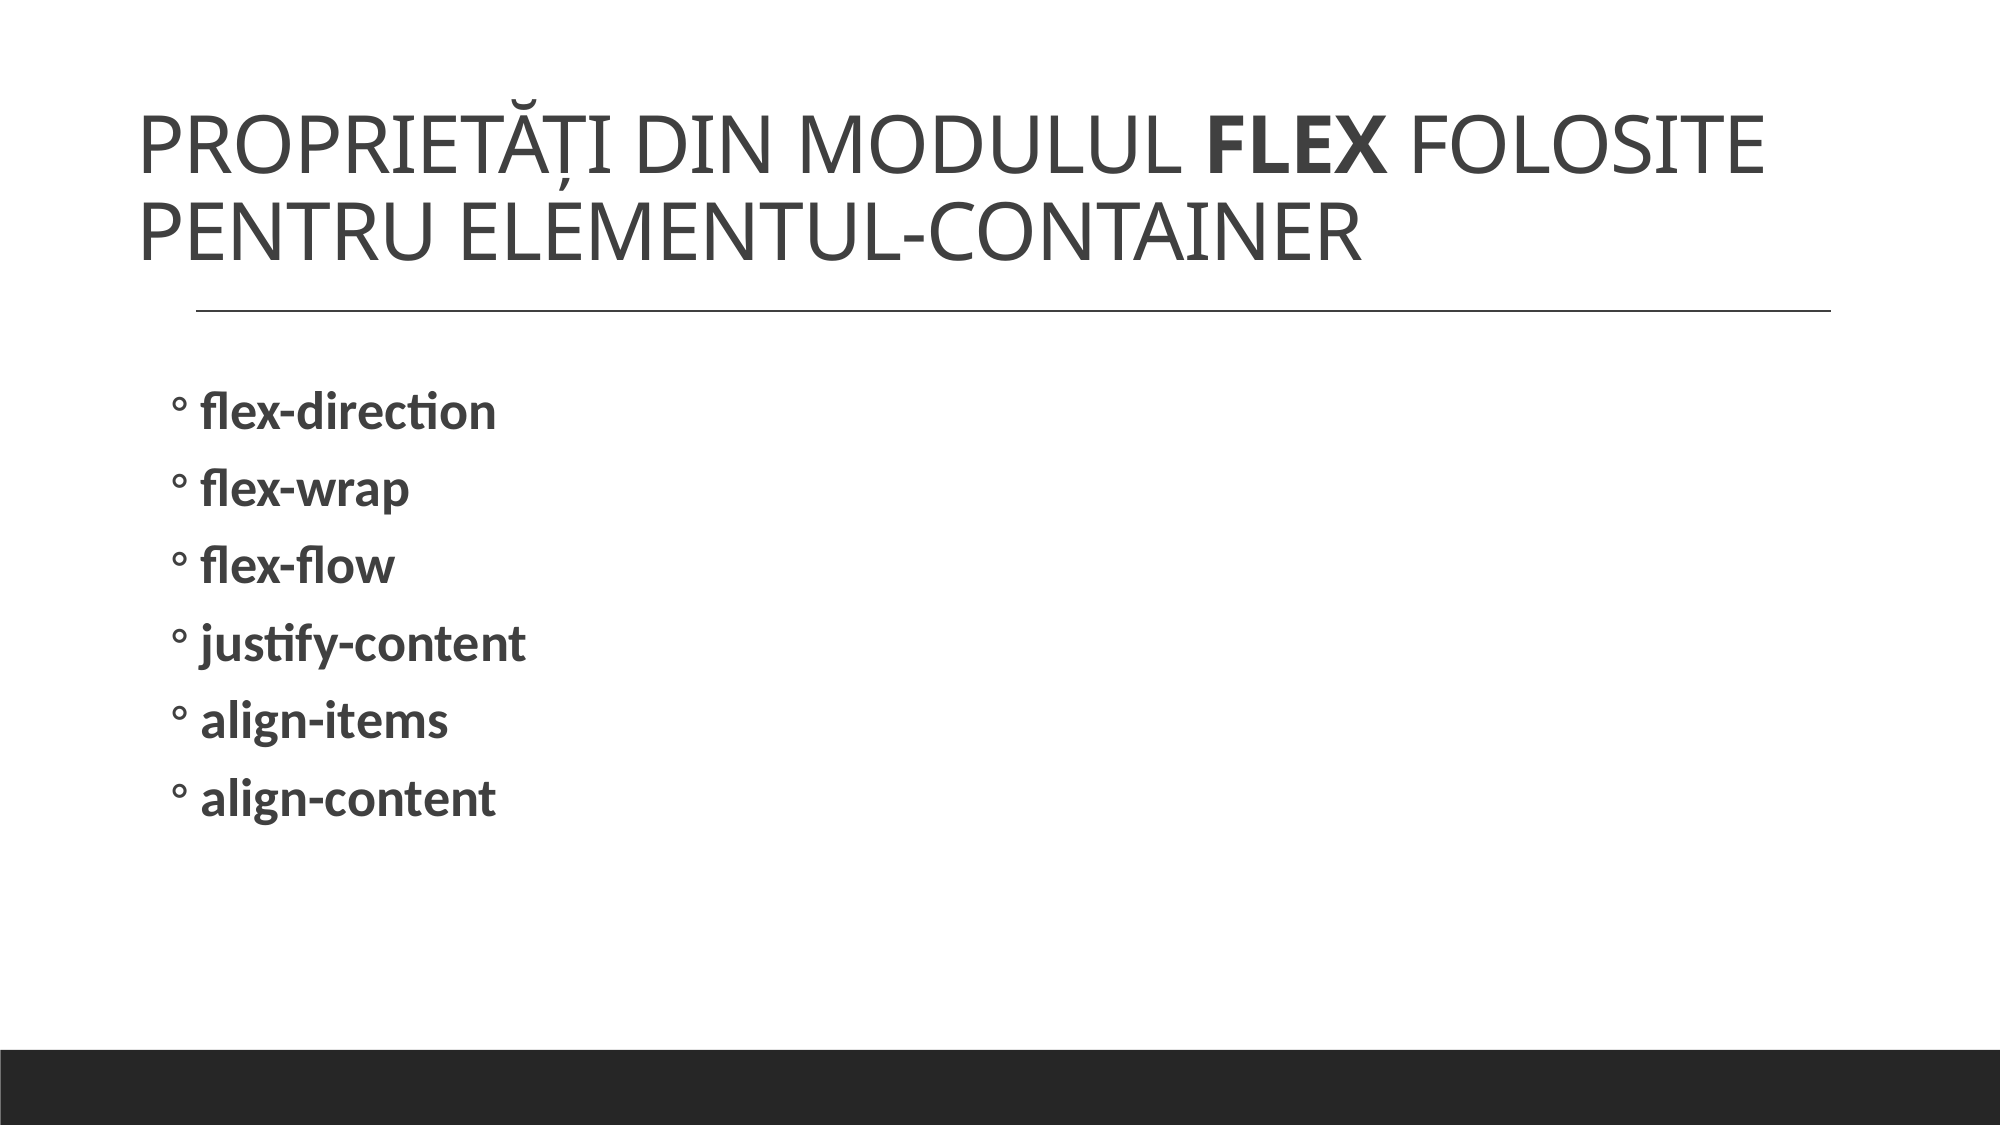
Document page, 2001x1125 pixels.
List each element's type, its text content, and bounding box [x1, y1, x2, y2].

list flex-direction flex-wrap flex-flow justify-content align-items align-content [137, 367, 1863, 1014]
title PROPRIETĂȚI DIN MODULUL FLEX FOLOSITE PENTRU ELEMENTUL-CONTAINER [120, 47, 1920, 285]
